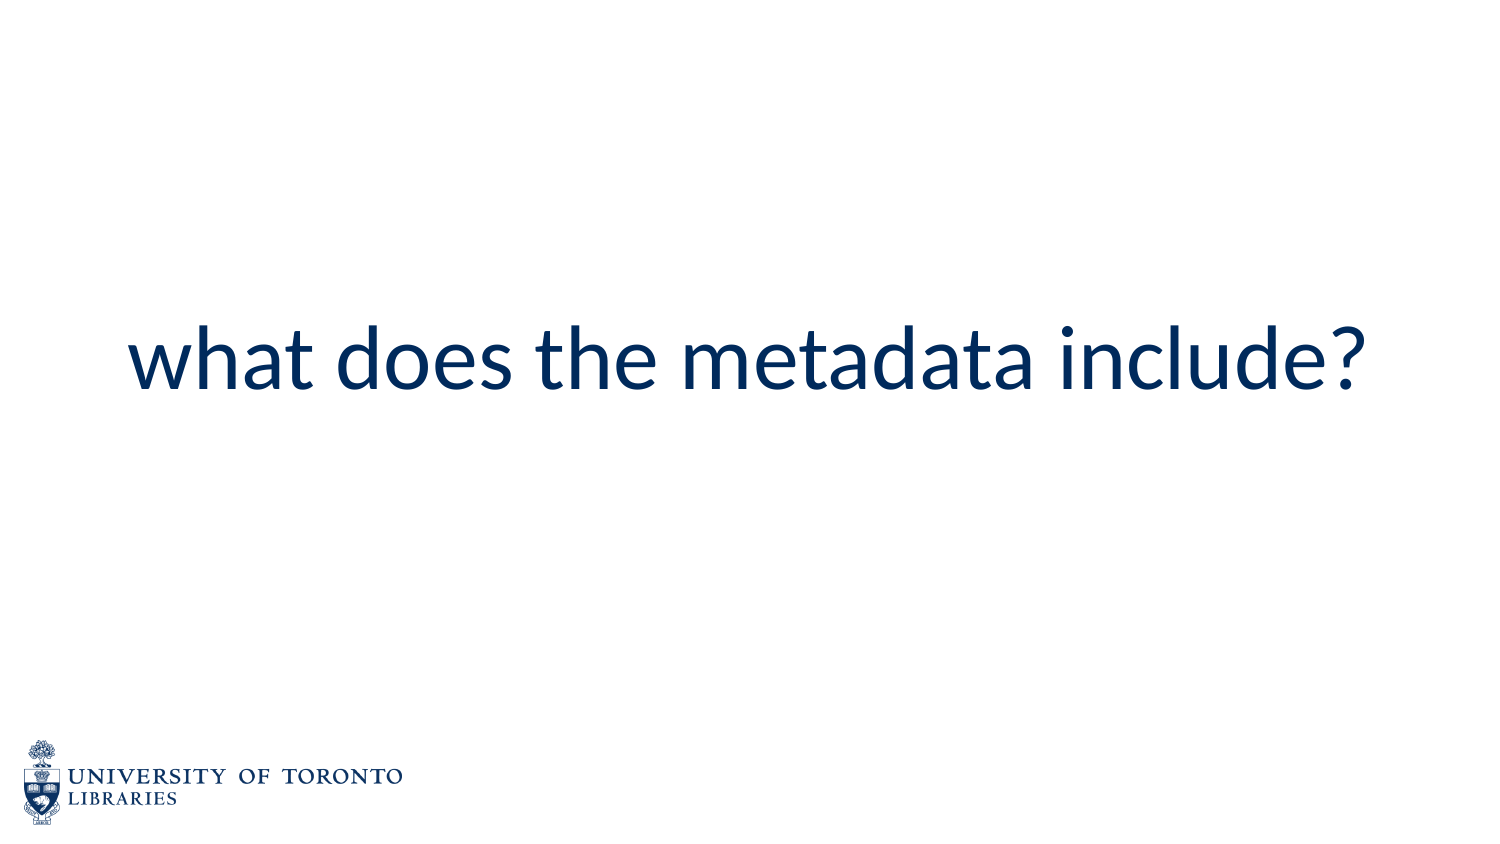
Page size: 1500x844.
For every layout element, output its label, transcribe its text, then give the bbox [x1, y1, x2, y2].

picture [24, 740, 402, 825]
title what does the metadata include? [112, 262, 1388, 443]
